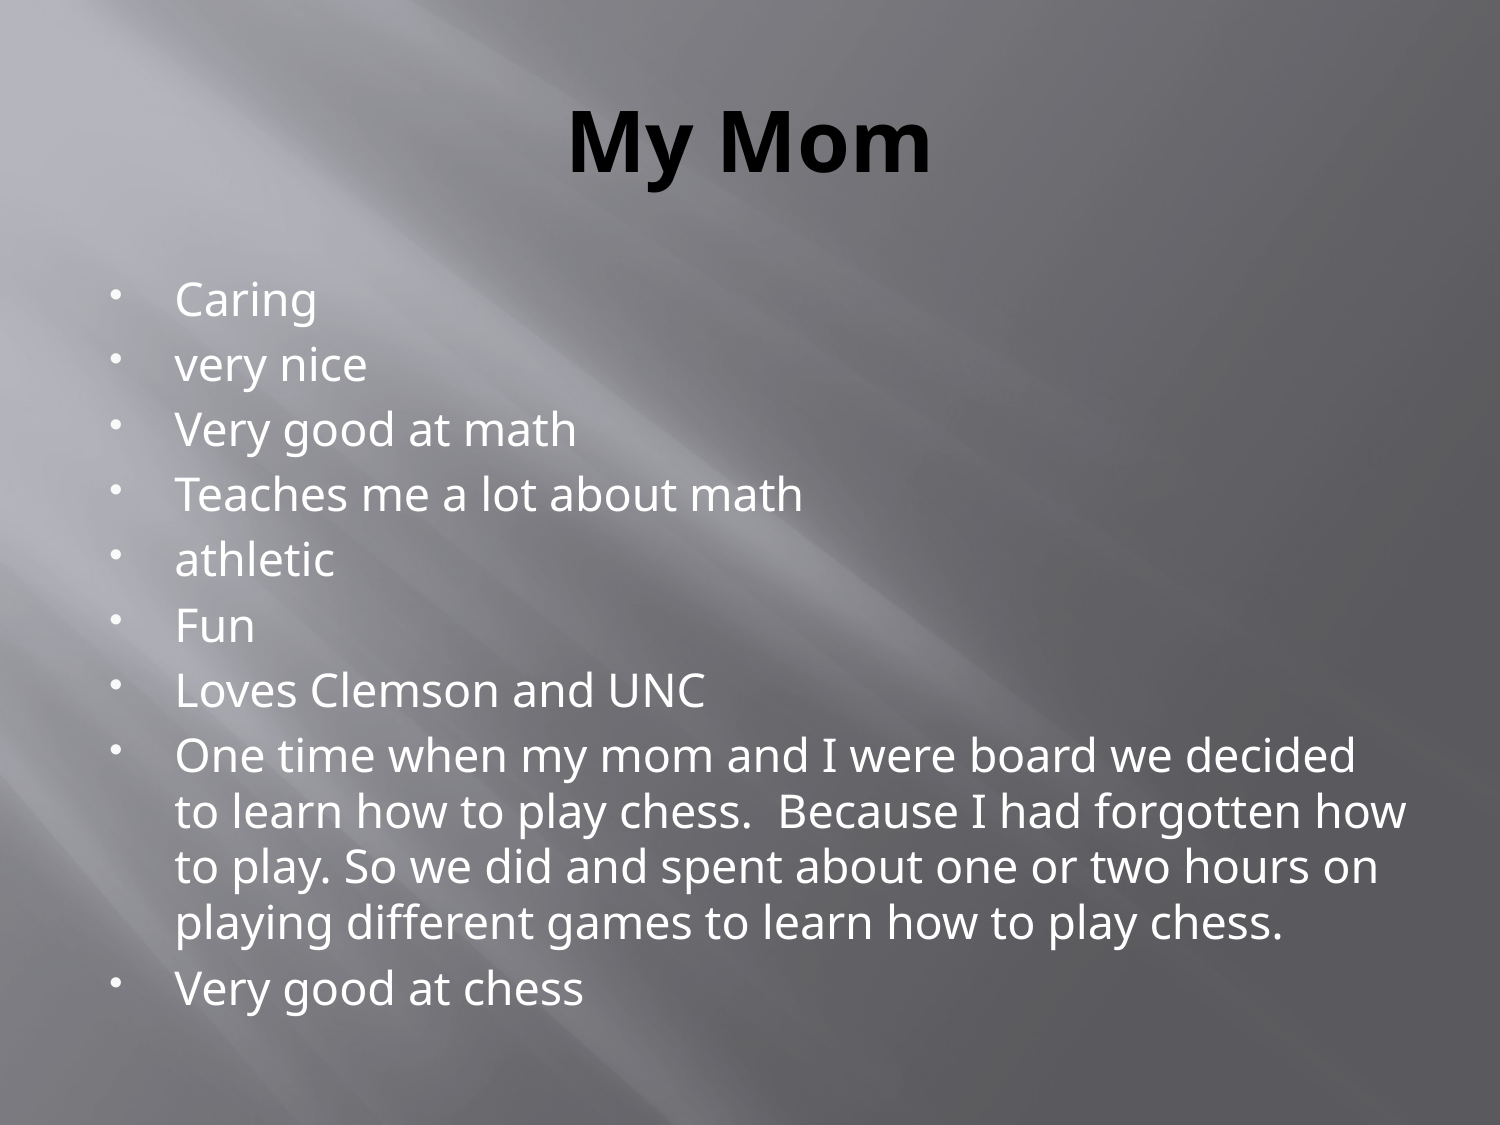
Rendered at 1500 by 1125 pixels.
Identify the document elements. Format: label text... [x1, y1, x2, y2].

title My Mom [75, 45, 1425, 233]
list Caring very nice Very good at math Teaches me a lot about math athletic Fun Loves Clemson and UNC One time when my mom and I were board we decided to learn how to play chess. Because I had forgotten how to play. So we did and spent about one or two hours on playing different games to learn how to play chess. Very good at chess [75, 262, 1425, 1035]
